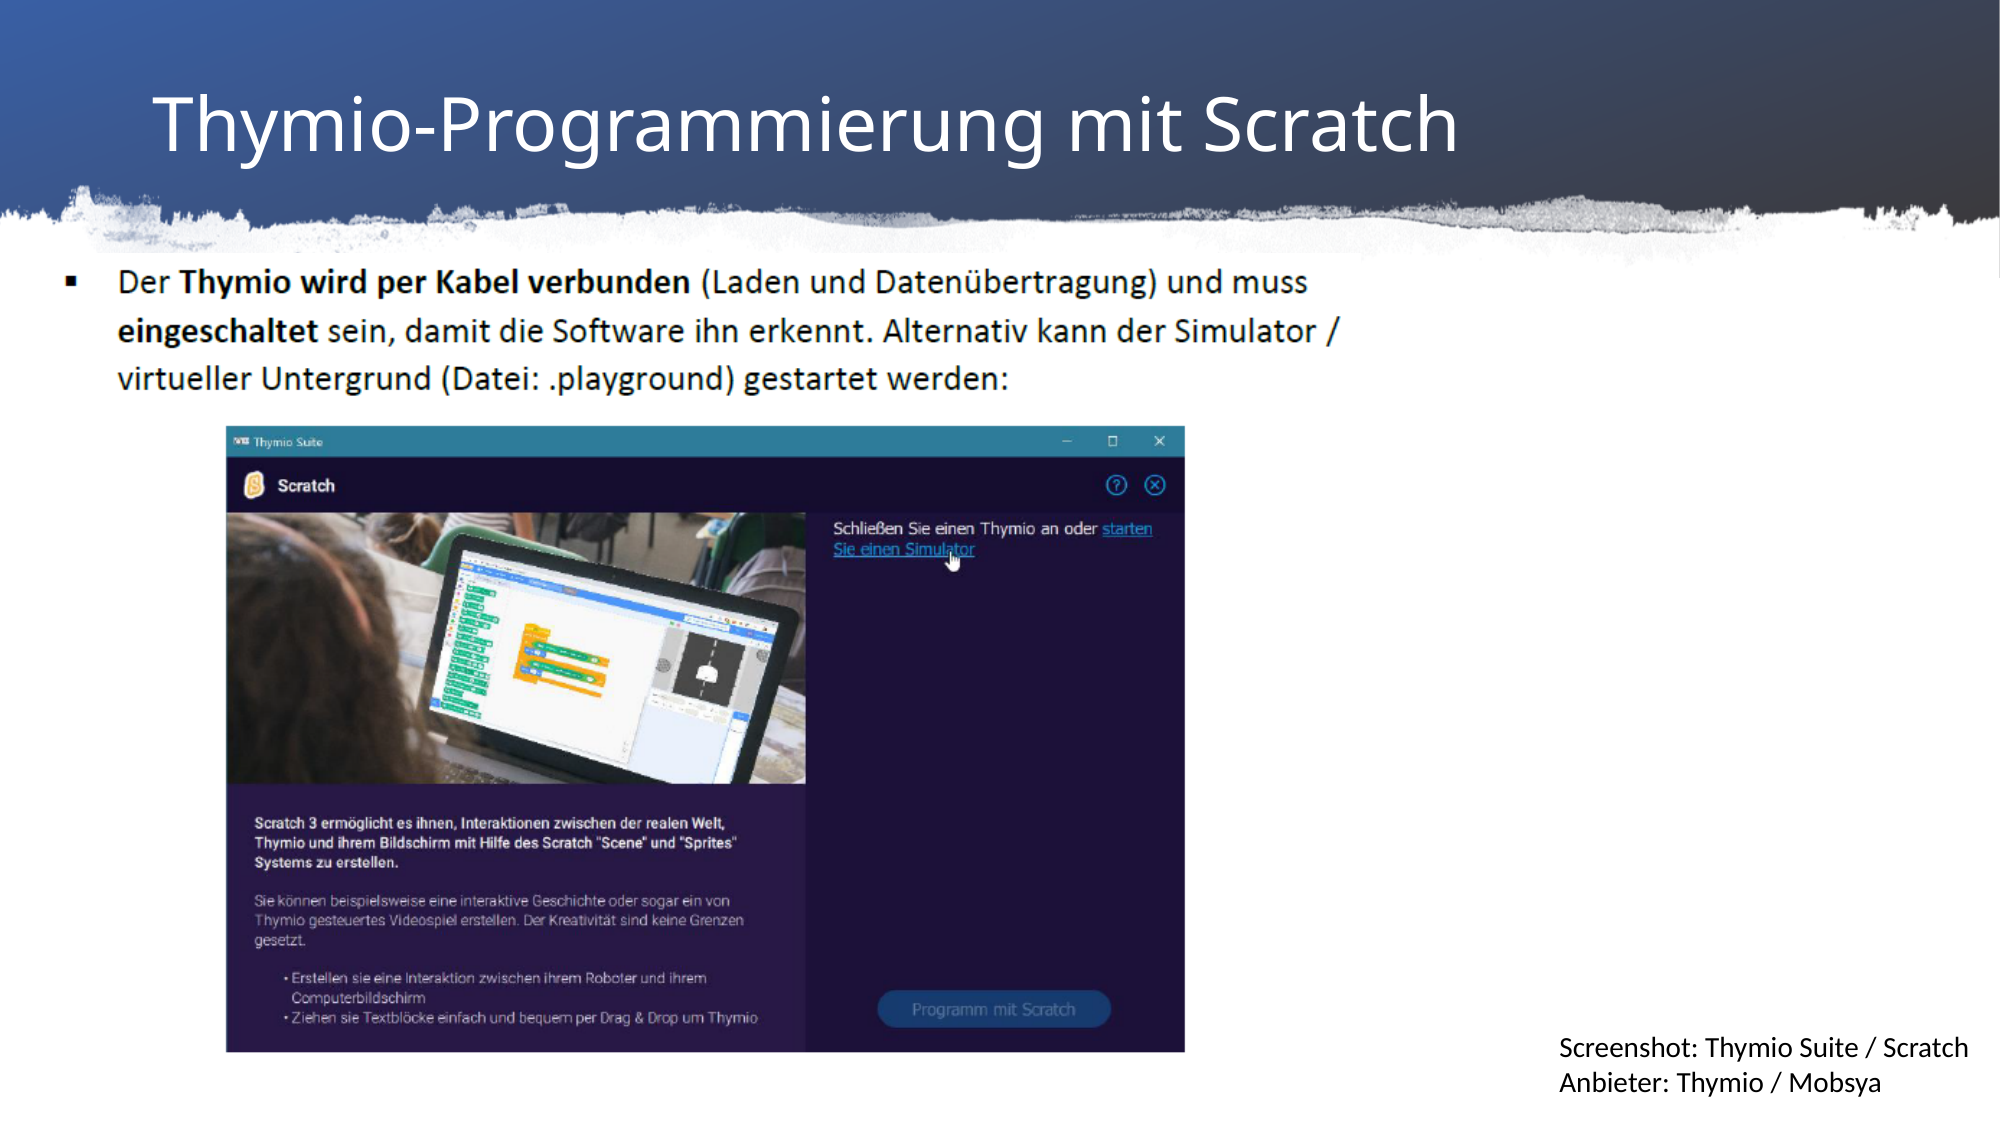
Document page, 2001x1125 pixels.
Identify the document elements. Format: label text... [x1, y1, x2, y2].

text_box Screenshot: Thymio Suite / Scratch Anbieter: Thymio / Mobsya [1544, 1020, 1985, 1106]
picture [0, 0, 2000, 1077]
